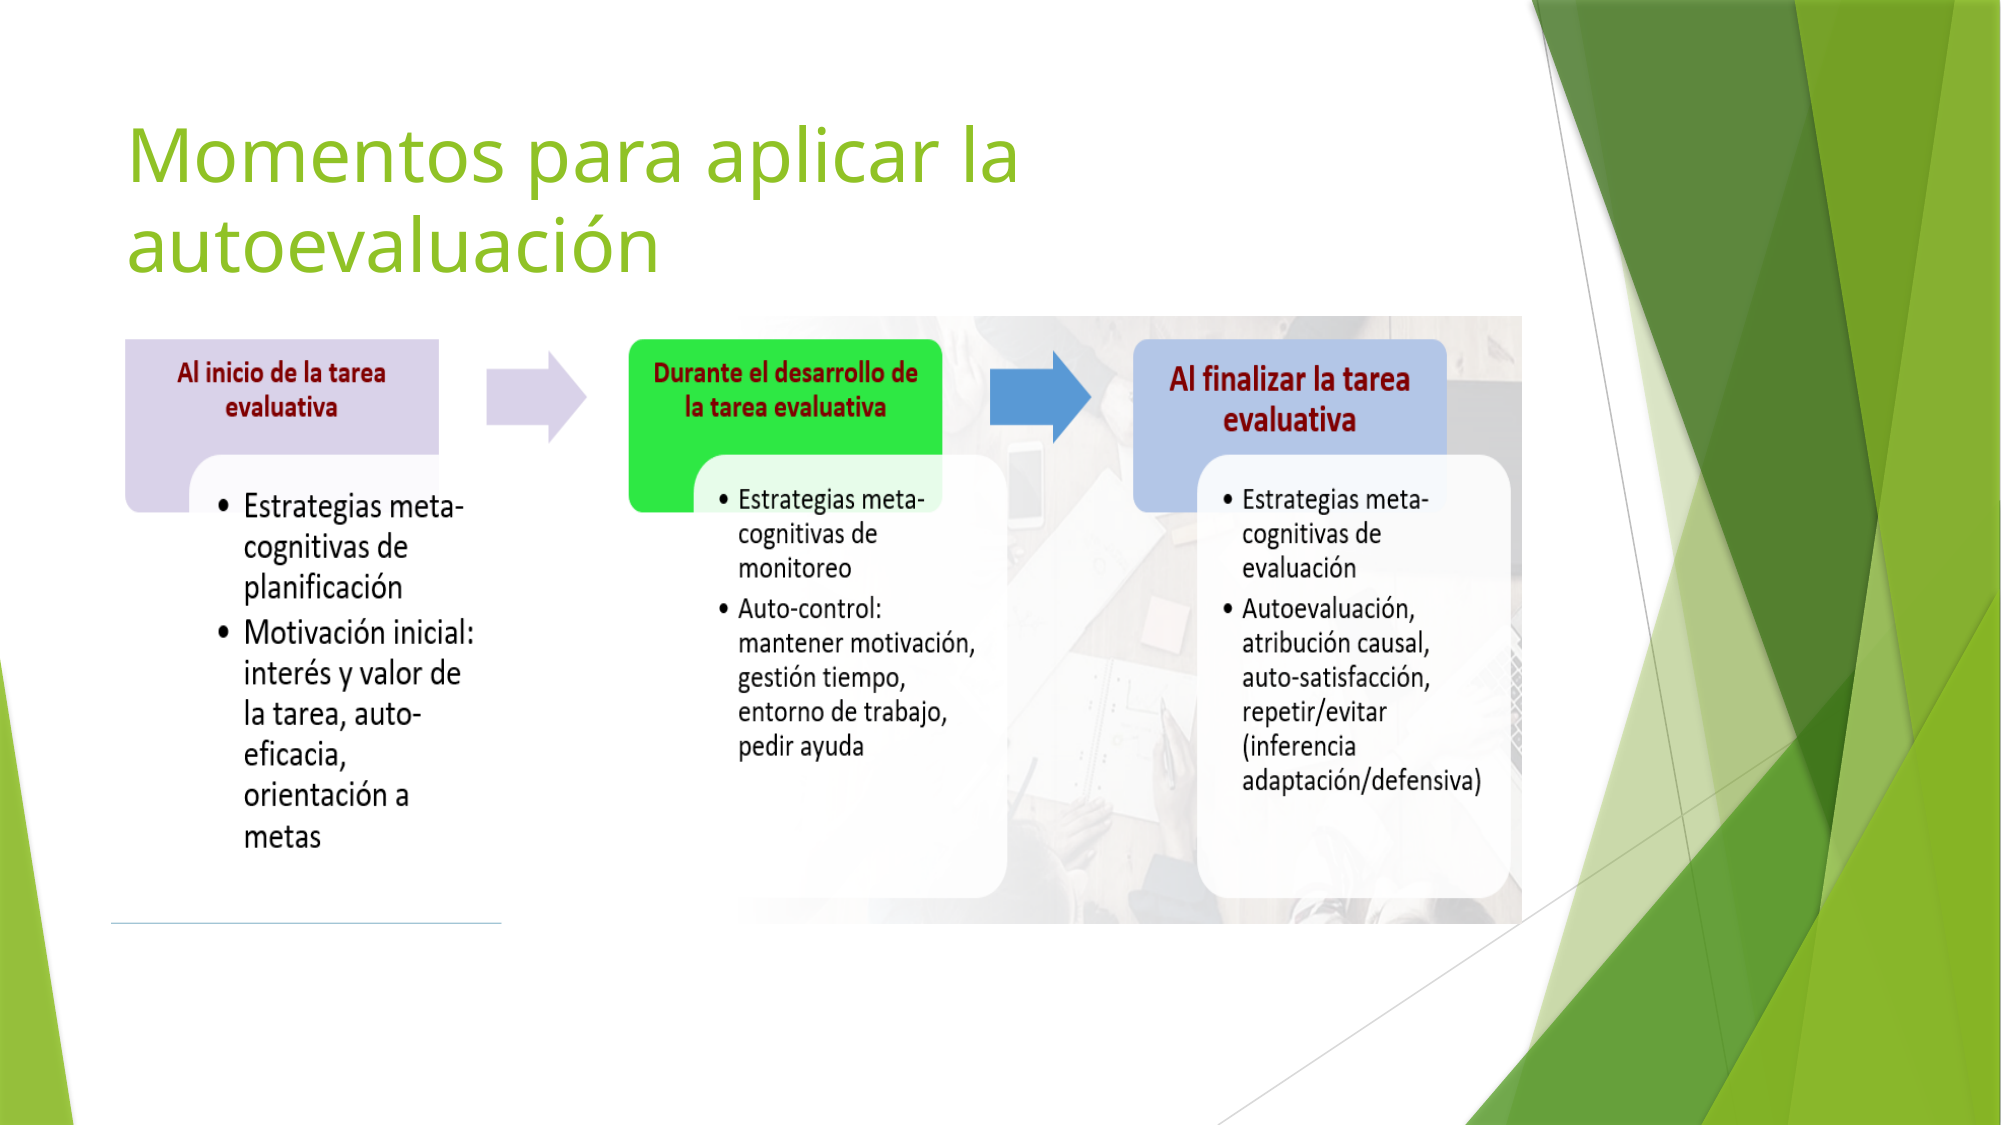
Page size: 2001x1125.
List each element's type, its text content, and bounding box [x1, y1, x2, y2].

title Momentos para aplicar la autoevaluación [111, 99, 1522, 316]
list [110, 316, 1522, 925]
